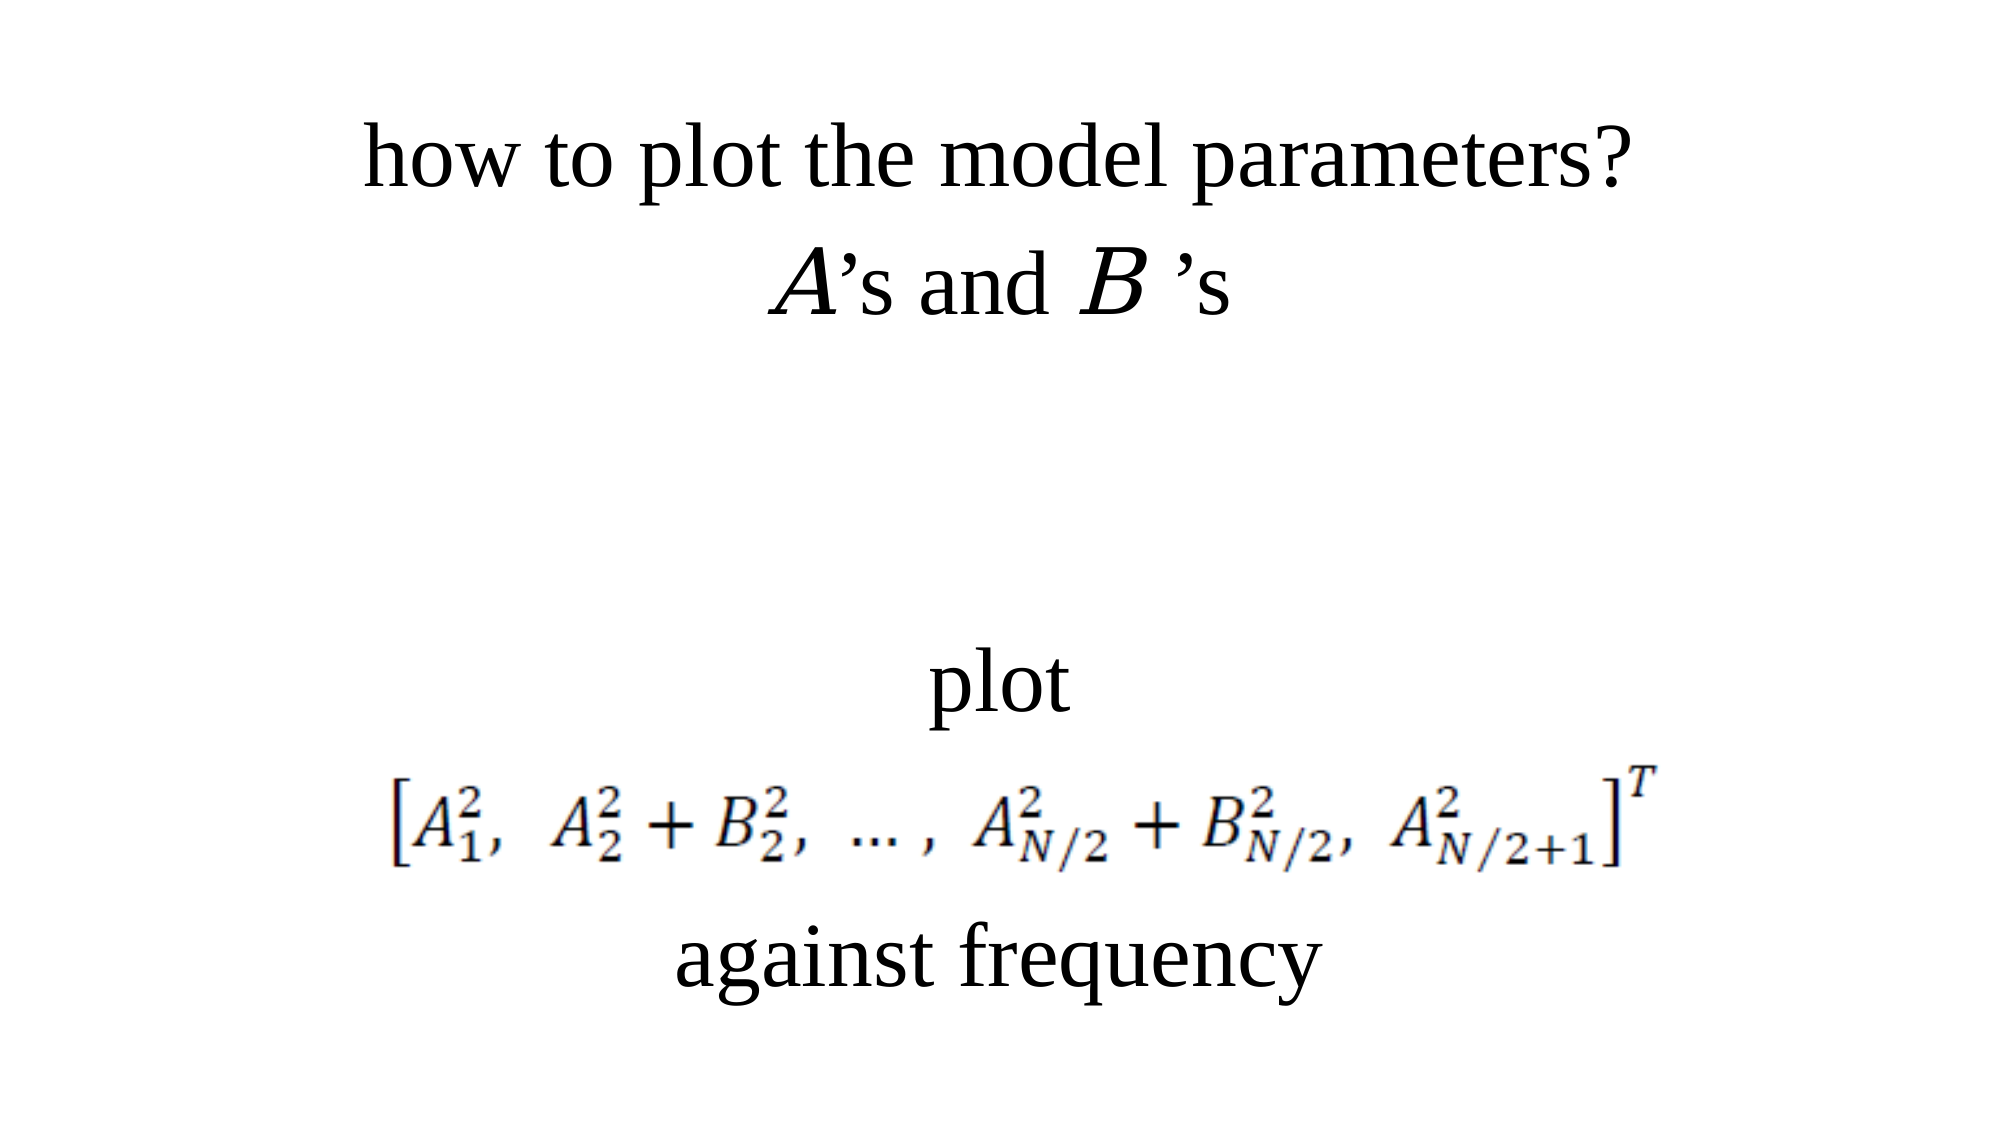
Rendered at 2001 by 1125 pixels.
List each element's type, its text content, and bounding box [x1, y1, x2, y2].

text_box plot [249, 612, 1750, 738]
text_box how to plot the model parameters? A’s and B ’s [249, 87, 1750, 375]
picture [349, 687, 1709, 950]
text_box against frequency [249, 887, 1750, 1025]
